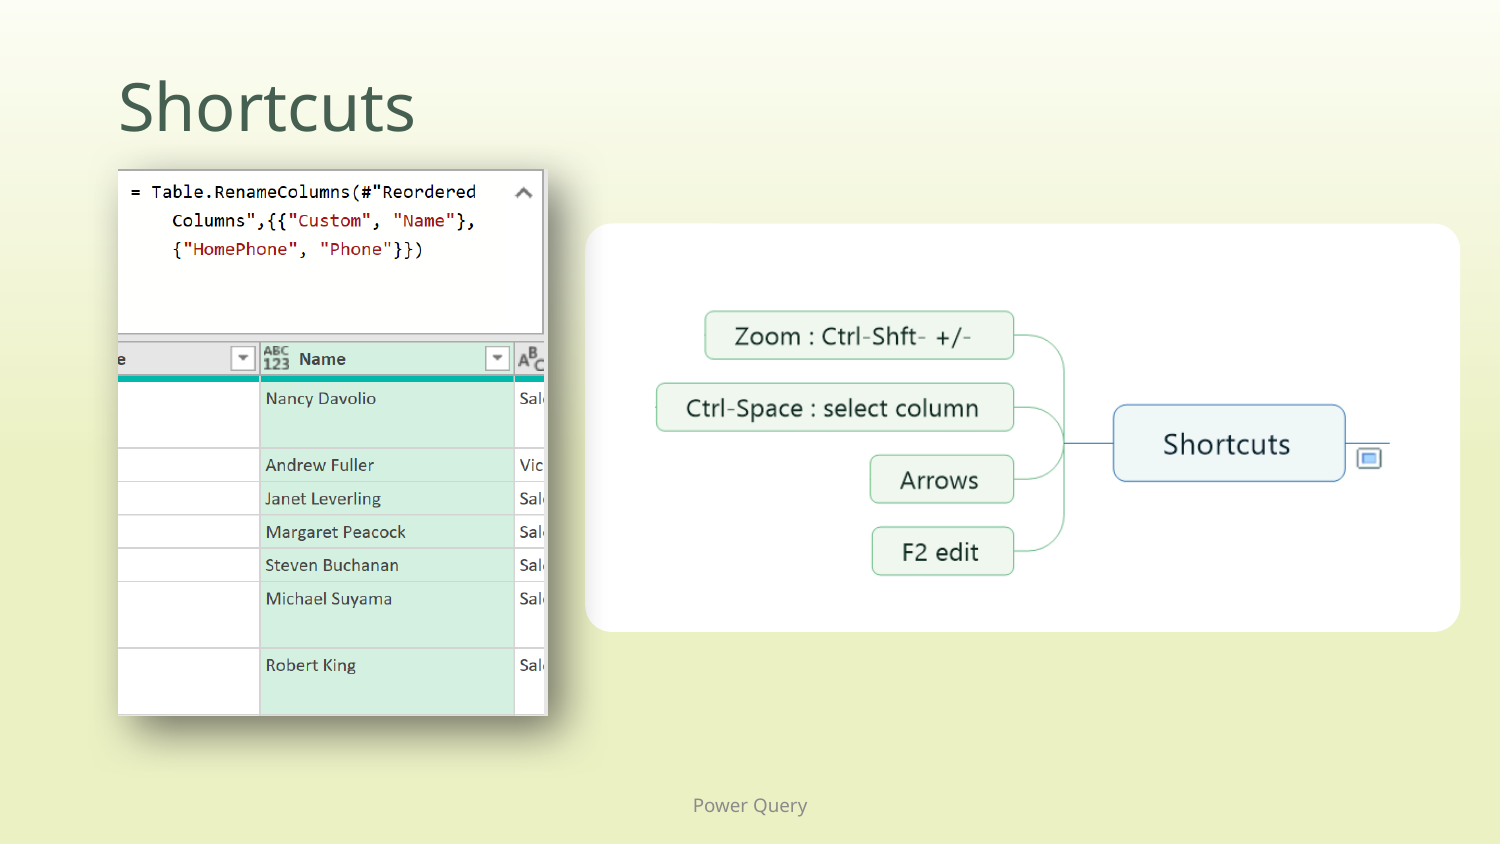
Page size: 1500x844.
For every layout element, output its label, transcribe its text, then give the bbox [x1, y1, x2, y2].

title Shortcuts [103, 44, 1397, 176]
picture [117, 169, 548, 717]
footer Power Query [496, 782, 1004, 827]
picture [584, 223, 1461, 633]
